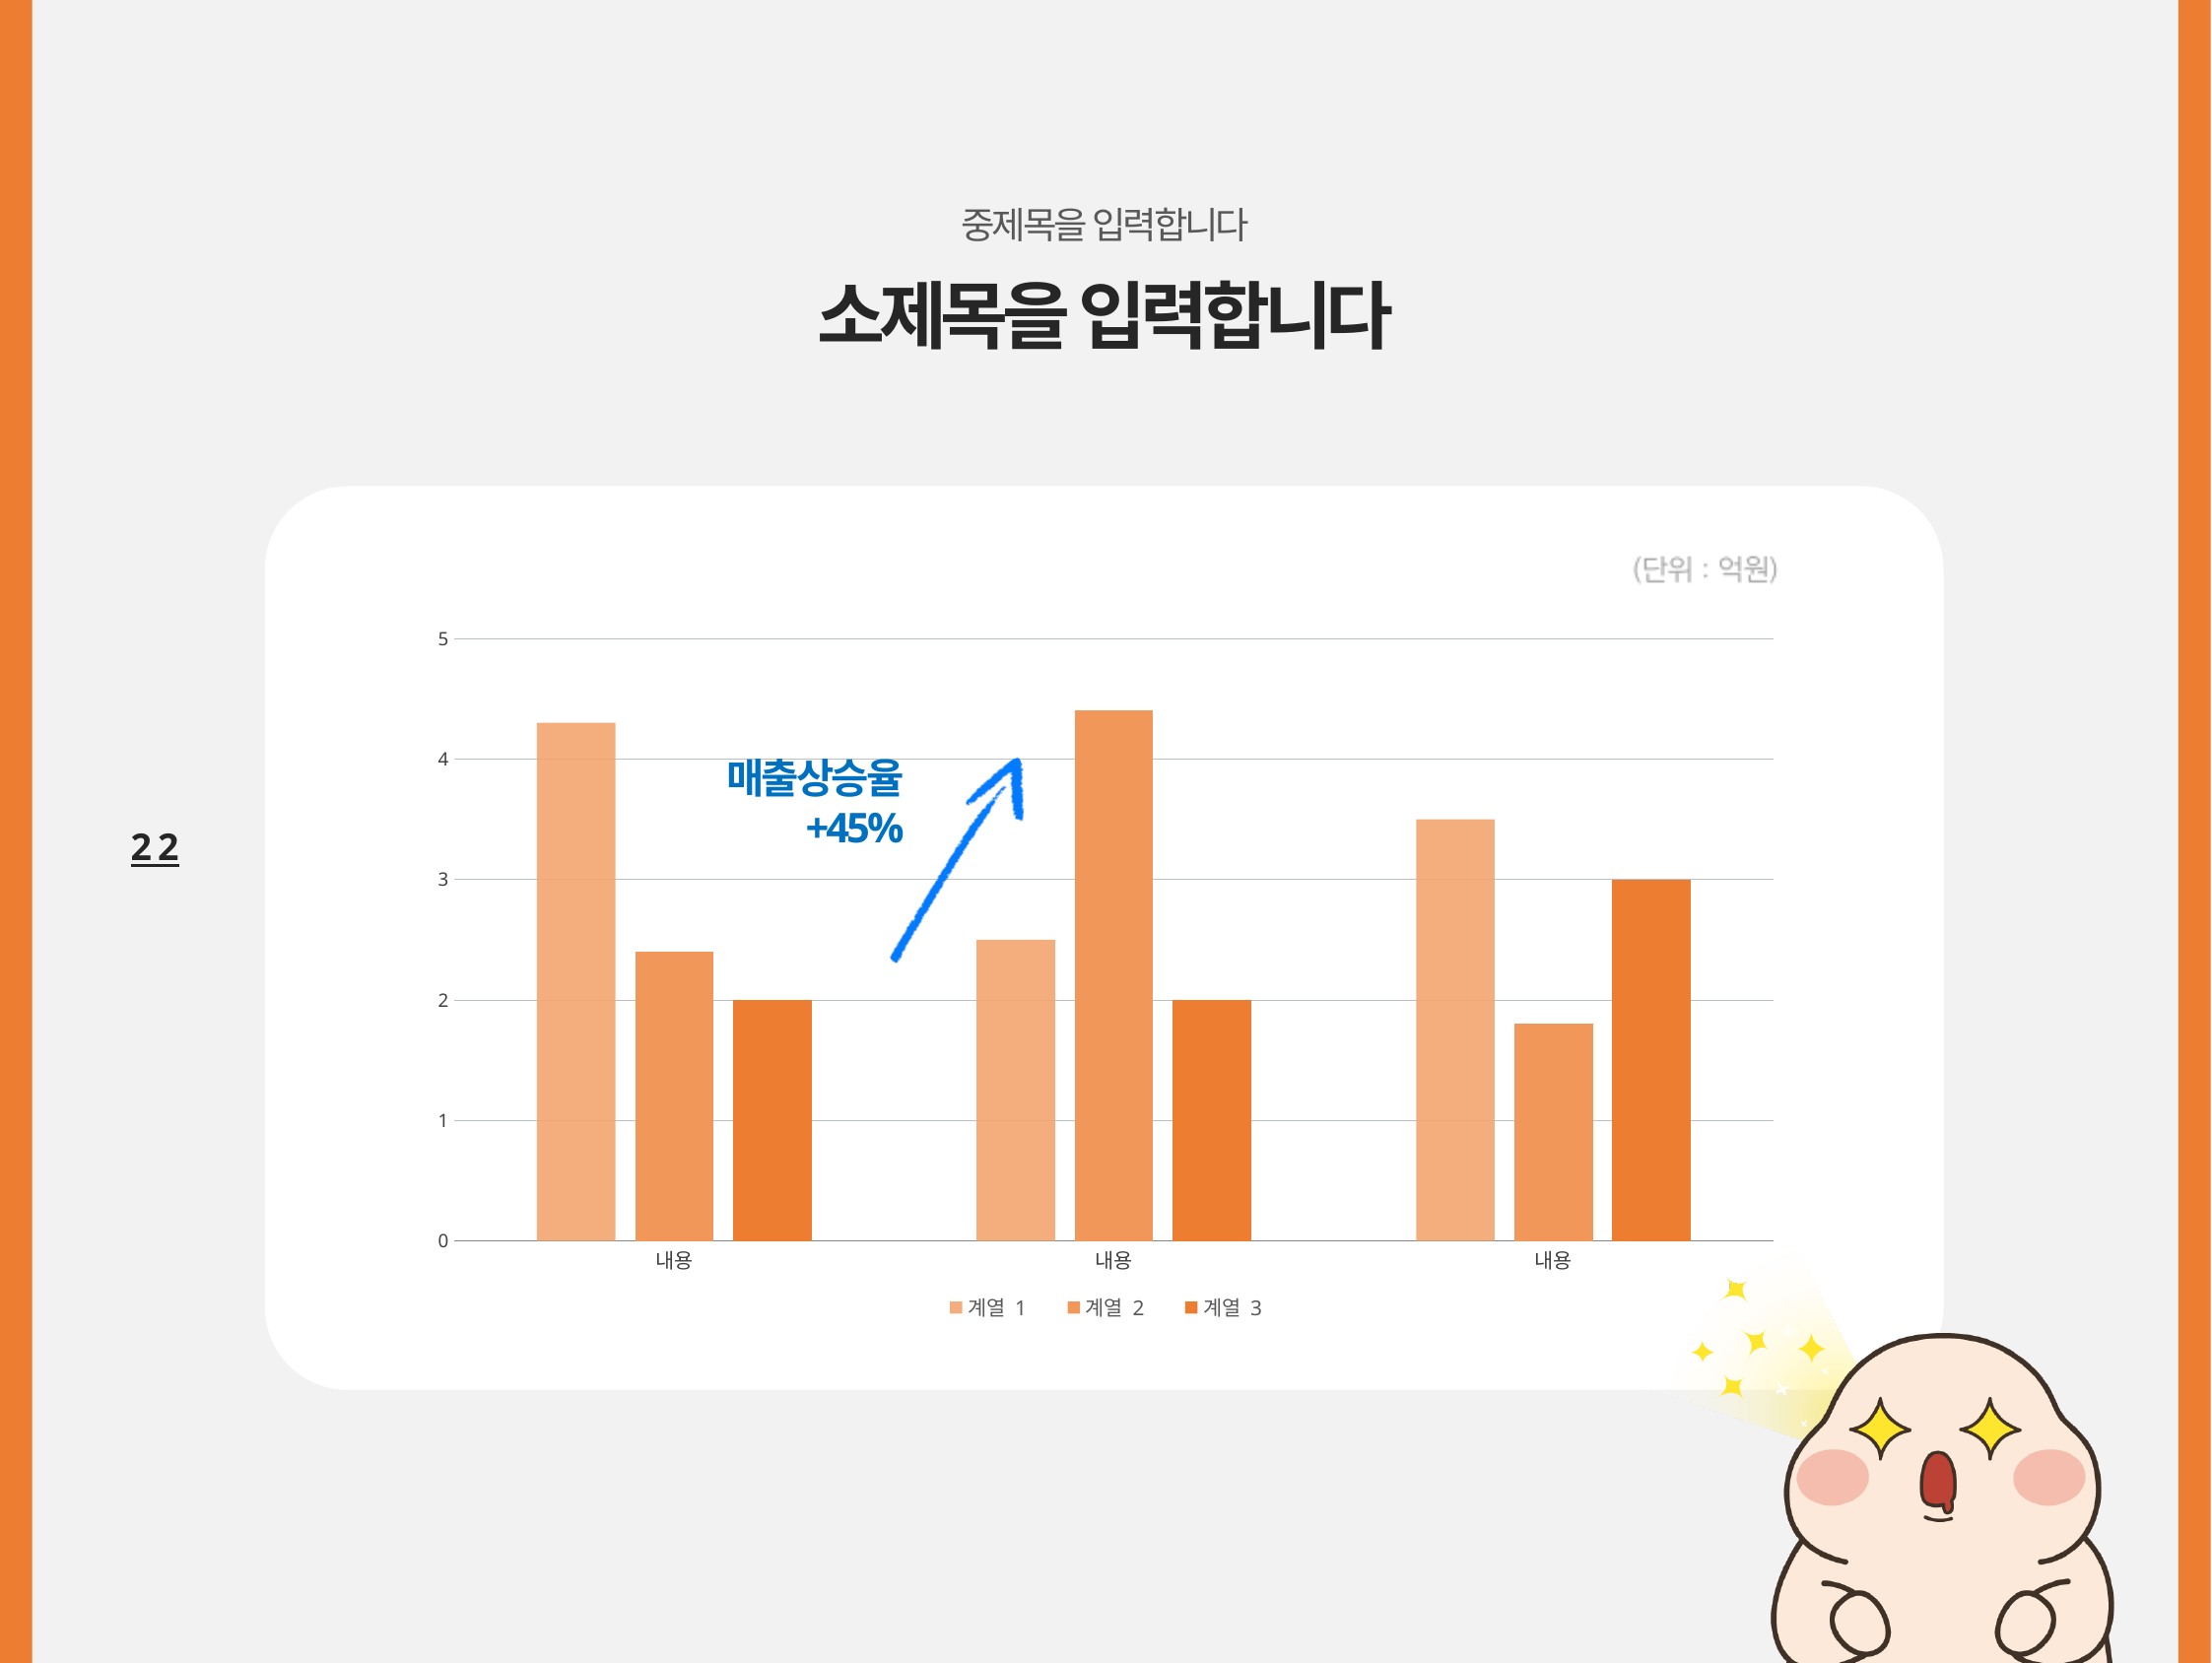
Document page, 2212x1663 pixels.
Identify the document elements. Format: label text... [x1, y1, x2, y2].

text_box [2177, 0, 2212, 1663]
chart [409, 610, 1802, 1340]
picture [1568, 546, 1794, 605]
text_box 22 [107, 790, 202, 880]
text_box [0, 0, 34, 1663]
text_box 소제목을 입력합니다 [794, 258, 1417, 369]
text_box [34, 0, 2177, 1663]
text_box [848, 802, 1063, 918]
text_box [262, 484, 1946, 1392]
picture [1641, 1237, 2140, 1663]
text_box 중제목을 입력합니다 [939, 190, 1273, 258]
